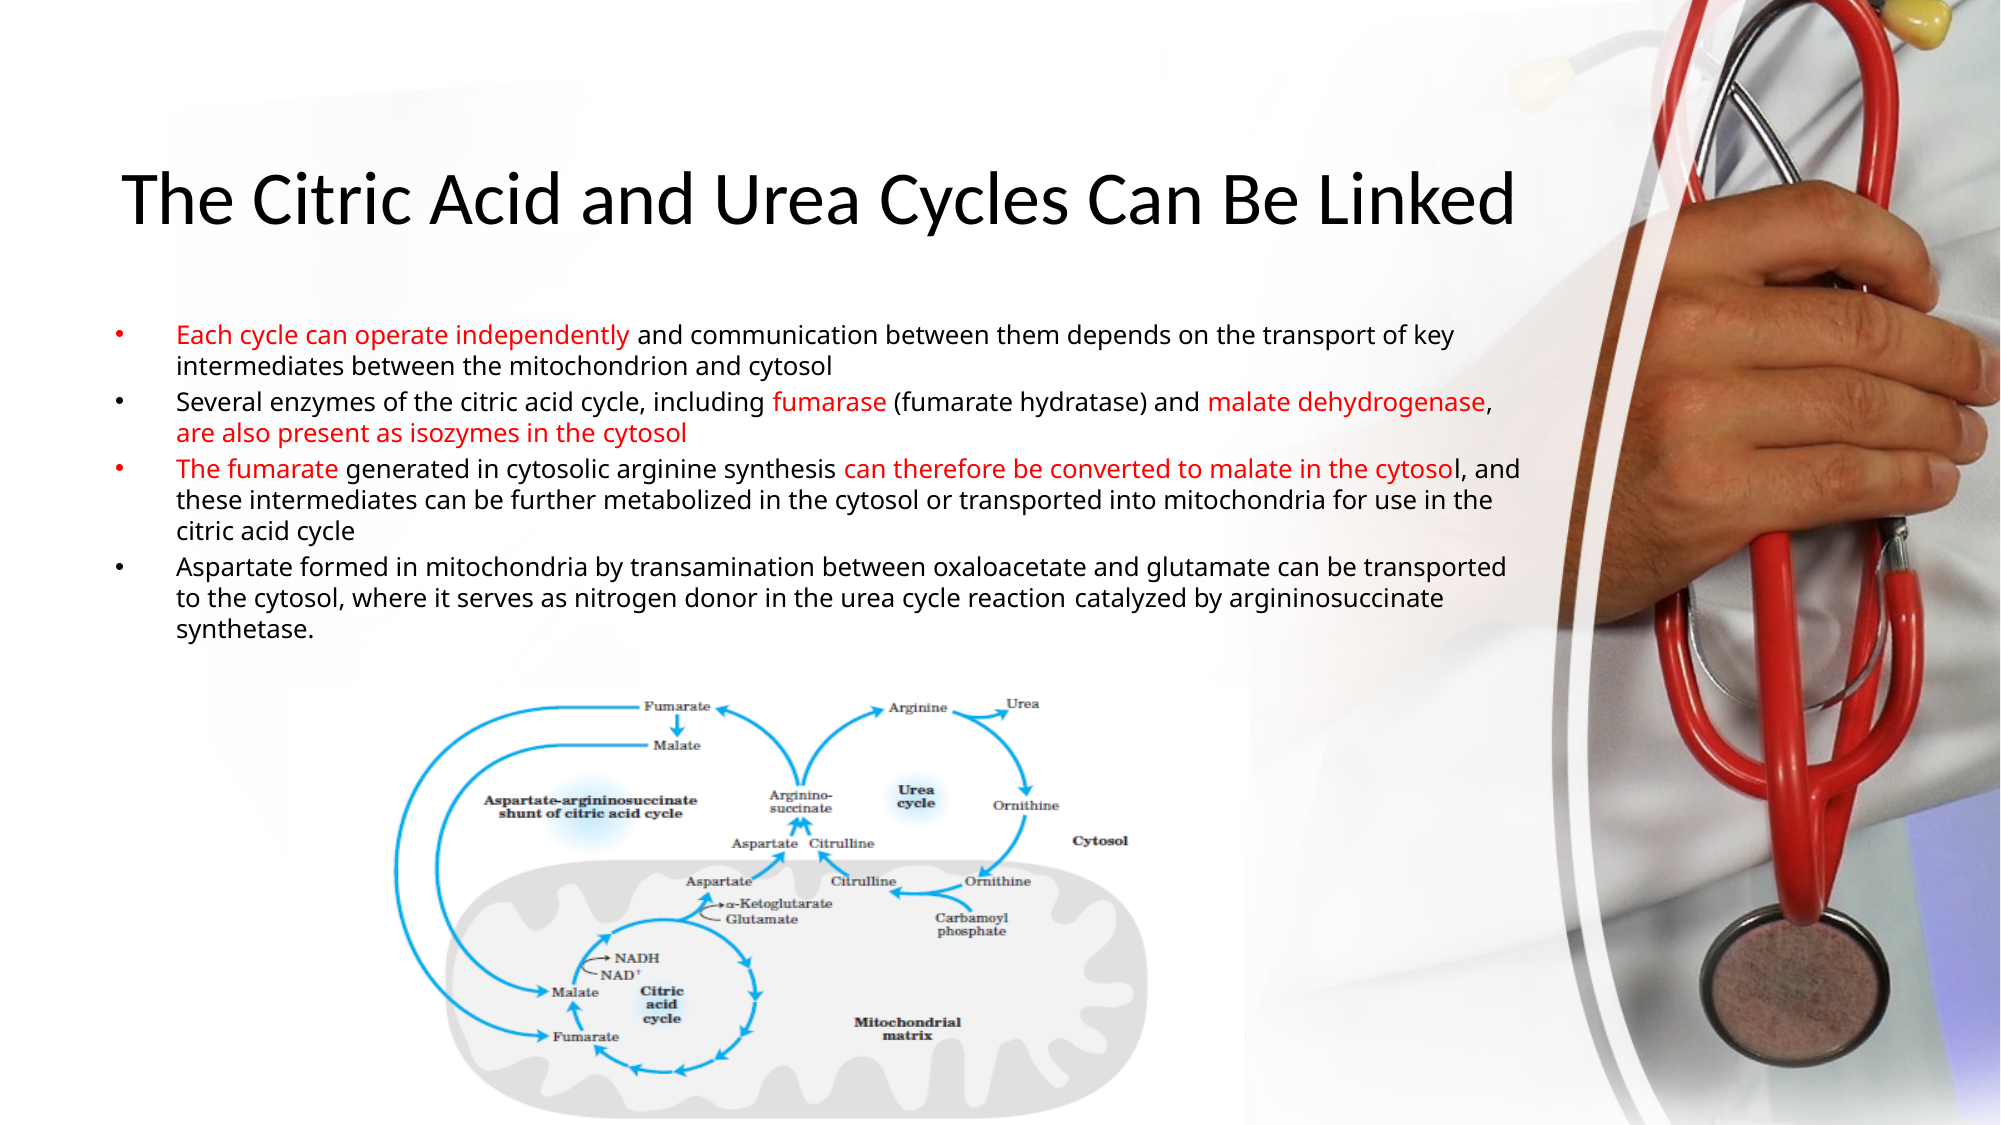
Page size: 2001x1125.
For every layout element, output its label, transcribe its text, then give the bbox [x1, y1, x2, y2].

picture [0, 0, 2001, 1125]
title The Citric Acid and Urea Cycles Can Be Linked [99, 110, 1540, 278]
list Each cycle can operate independently and communication between them depends on the transport of key intermediates between the mitochondrion and cytosol Several enzymes of the citric acid cycle, including fumarase (fumarate hydratase) and malate dehydrogenase, are also present as isozymes in the cytosol The fumarate generated in cytosolic arginine synthesis can therefore be converted to malate in the cytosol, and these intermediates can be further metabolized in the cytosol or transported into mitochondria for use in the citric acid cycle Aspartate formed in mitochondria by transamination between oxaloacetate and glutamate can be transported to the cytosol, where it serves as nitrogen donor in the urea cycle reaction catalyzed by argininosuccinate synthetase. [100, 310, 1537, 653]
